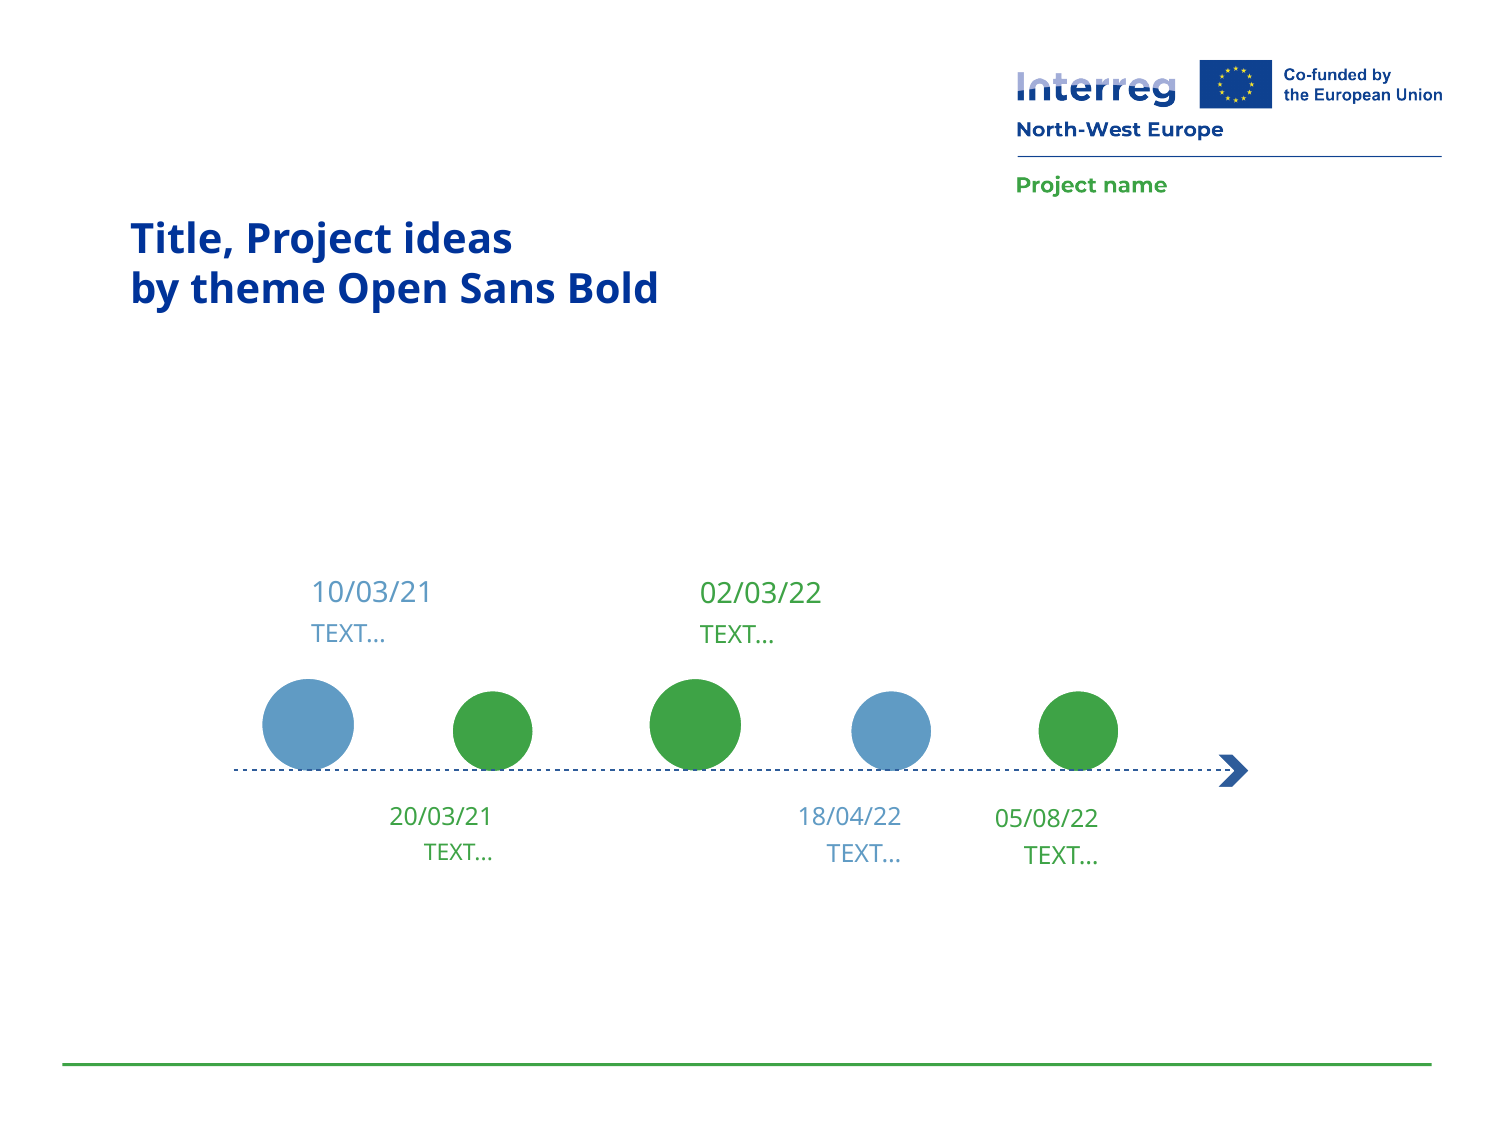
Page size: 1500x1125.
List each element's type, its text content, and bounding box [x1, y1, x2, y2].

text_box Title, Project ideas by theme Open Sans Bold [115, 204, 859, 352]
picture [958, 0, 1500, 252]
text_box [261, 487, 1250, 978]
